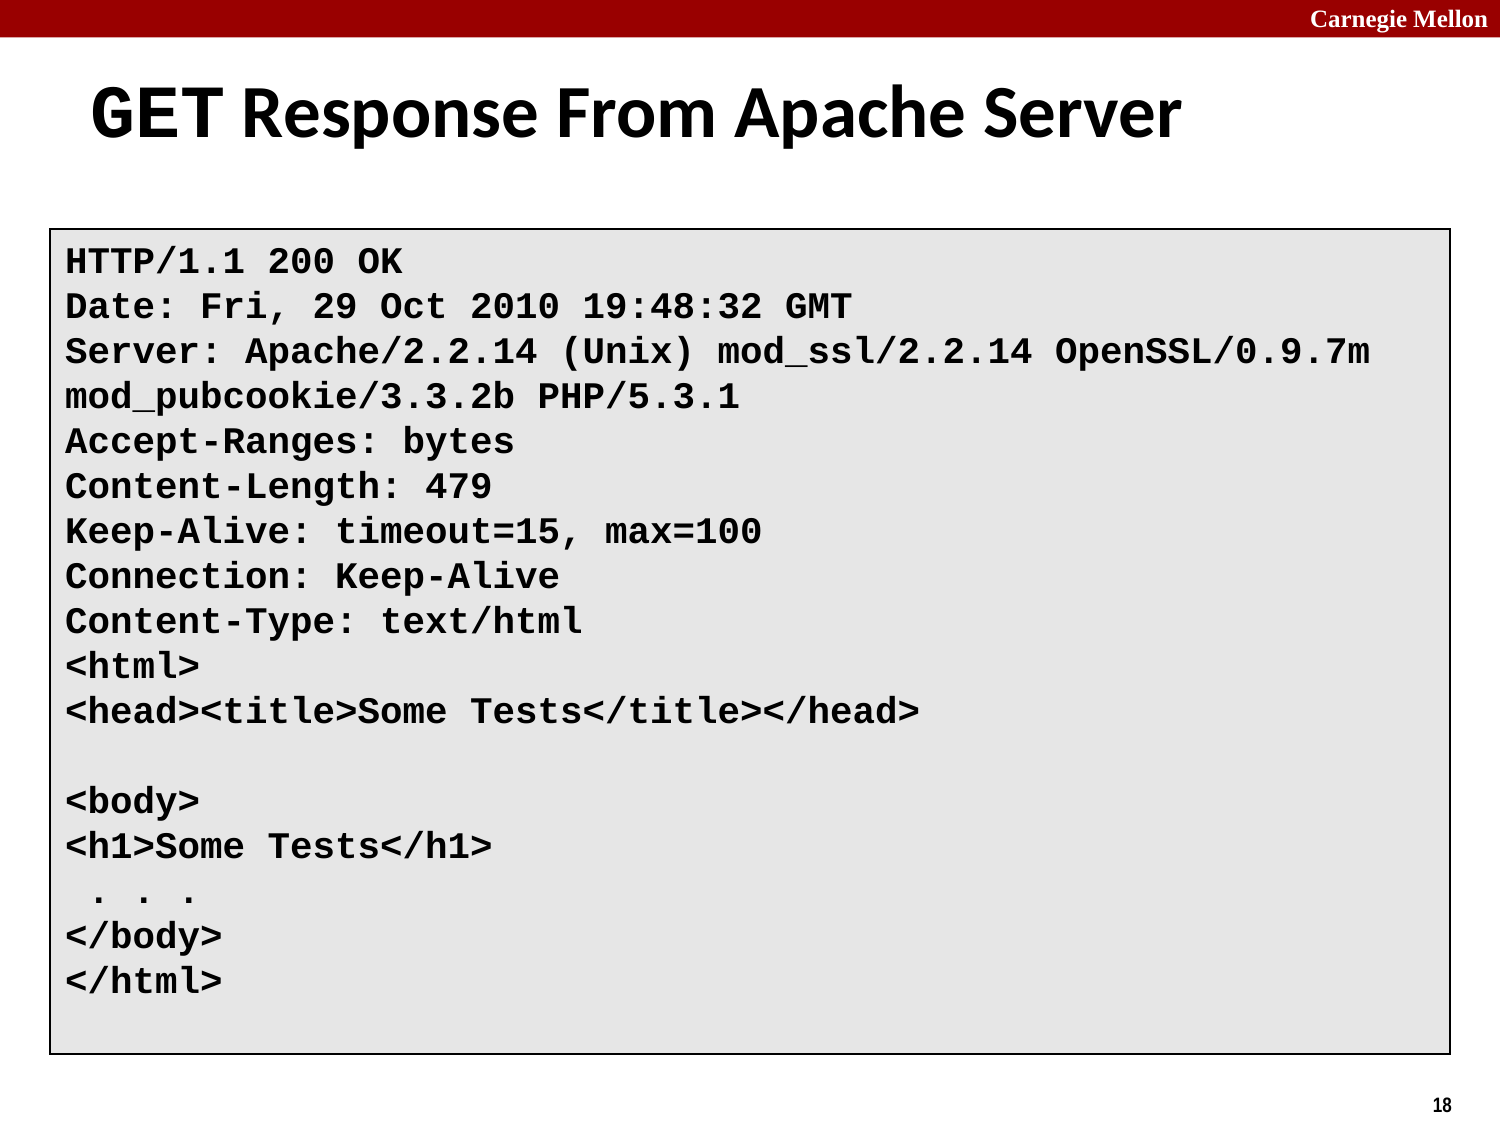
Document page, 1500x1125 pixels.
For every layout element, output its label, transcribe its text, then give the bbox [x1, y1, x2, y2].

title GET Response From Apache Server [74, 54, 1476, 150]
text_box HTTP/1.1 200 OK Date: Fri, 29 Oct 2010 19:48:32 GMT Server: Apache/2.2.14 (Unix) mod_ssl/2.2.14 OpenSSL/0.9.7m mod_pubcookie/3.3.2b PHP/5.3.1 Accept-Ranges: bytes Content-Length: 479 Keep-Alive: timeout=15, max=100 Connection: Keep-Alive Content-Type: text/html <html> <head><title>Some Tests</title></head> <body> <h1>Some Tests</h1> . . . </body> </html> [50, 229, 1450, 1054]
